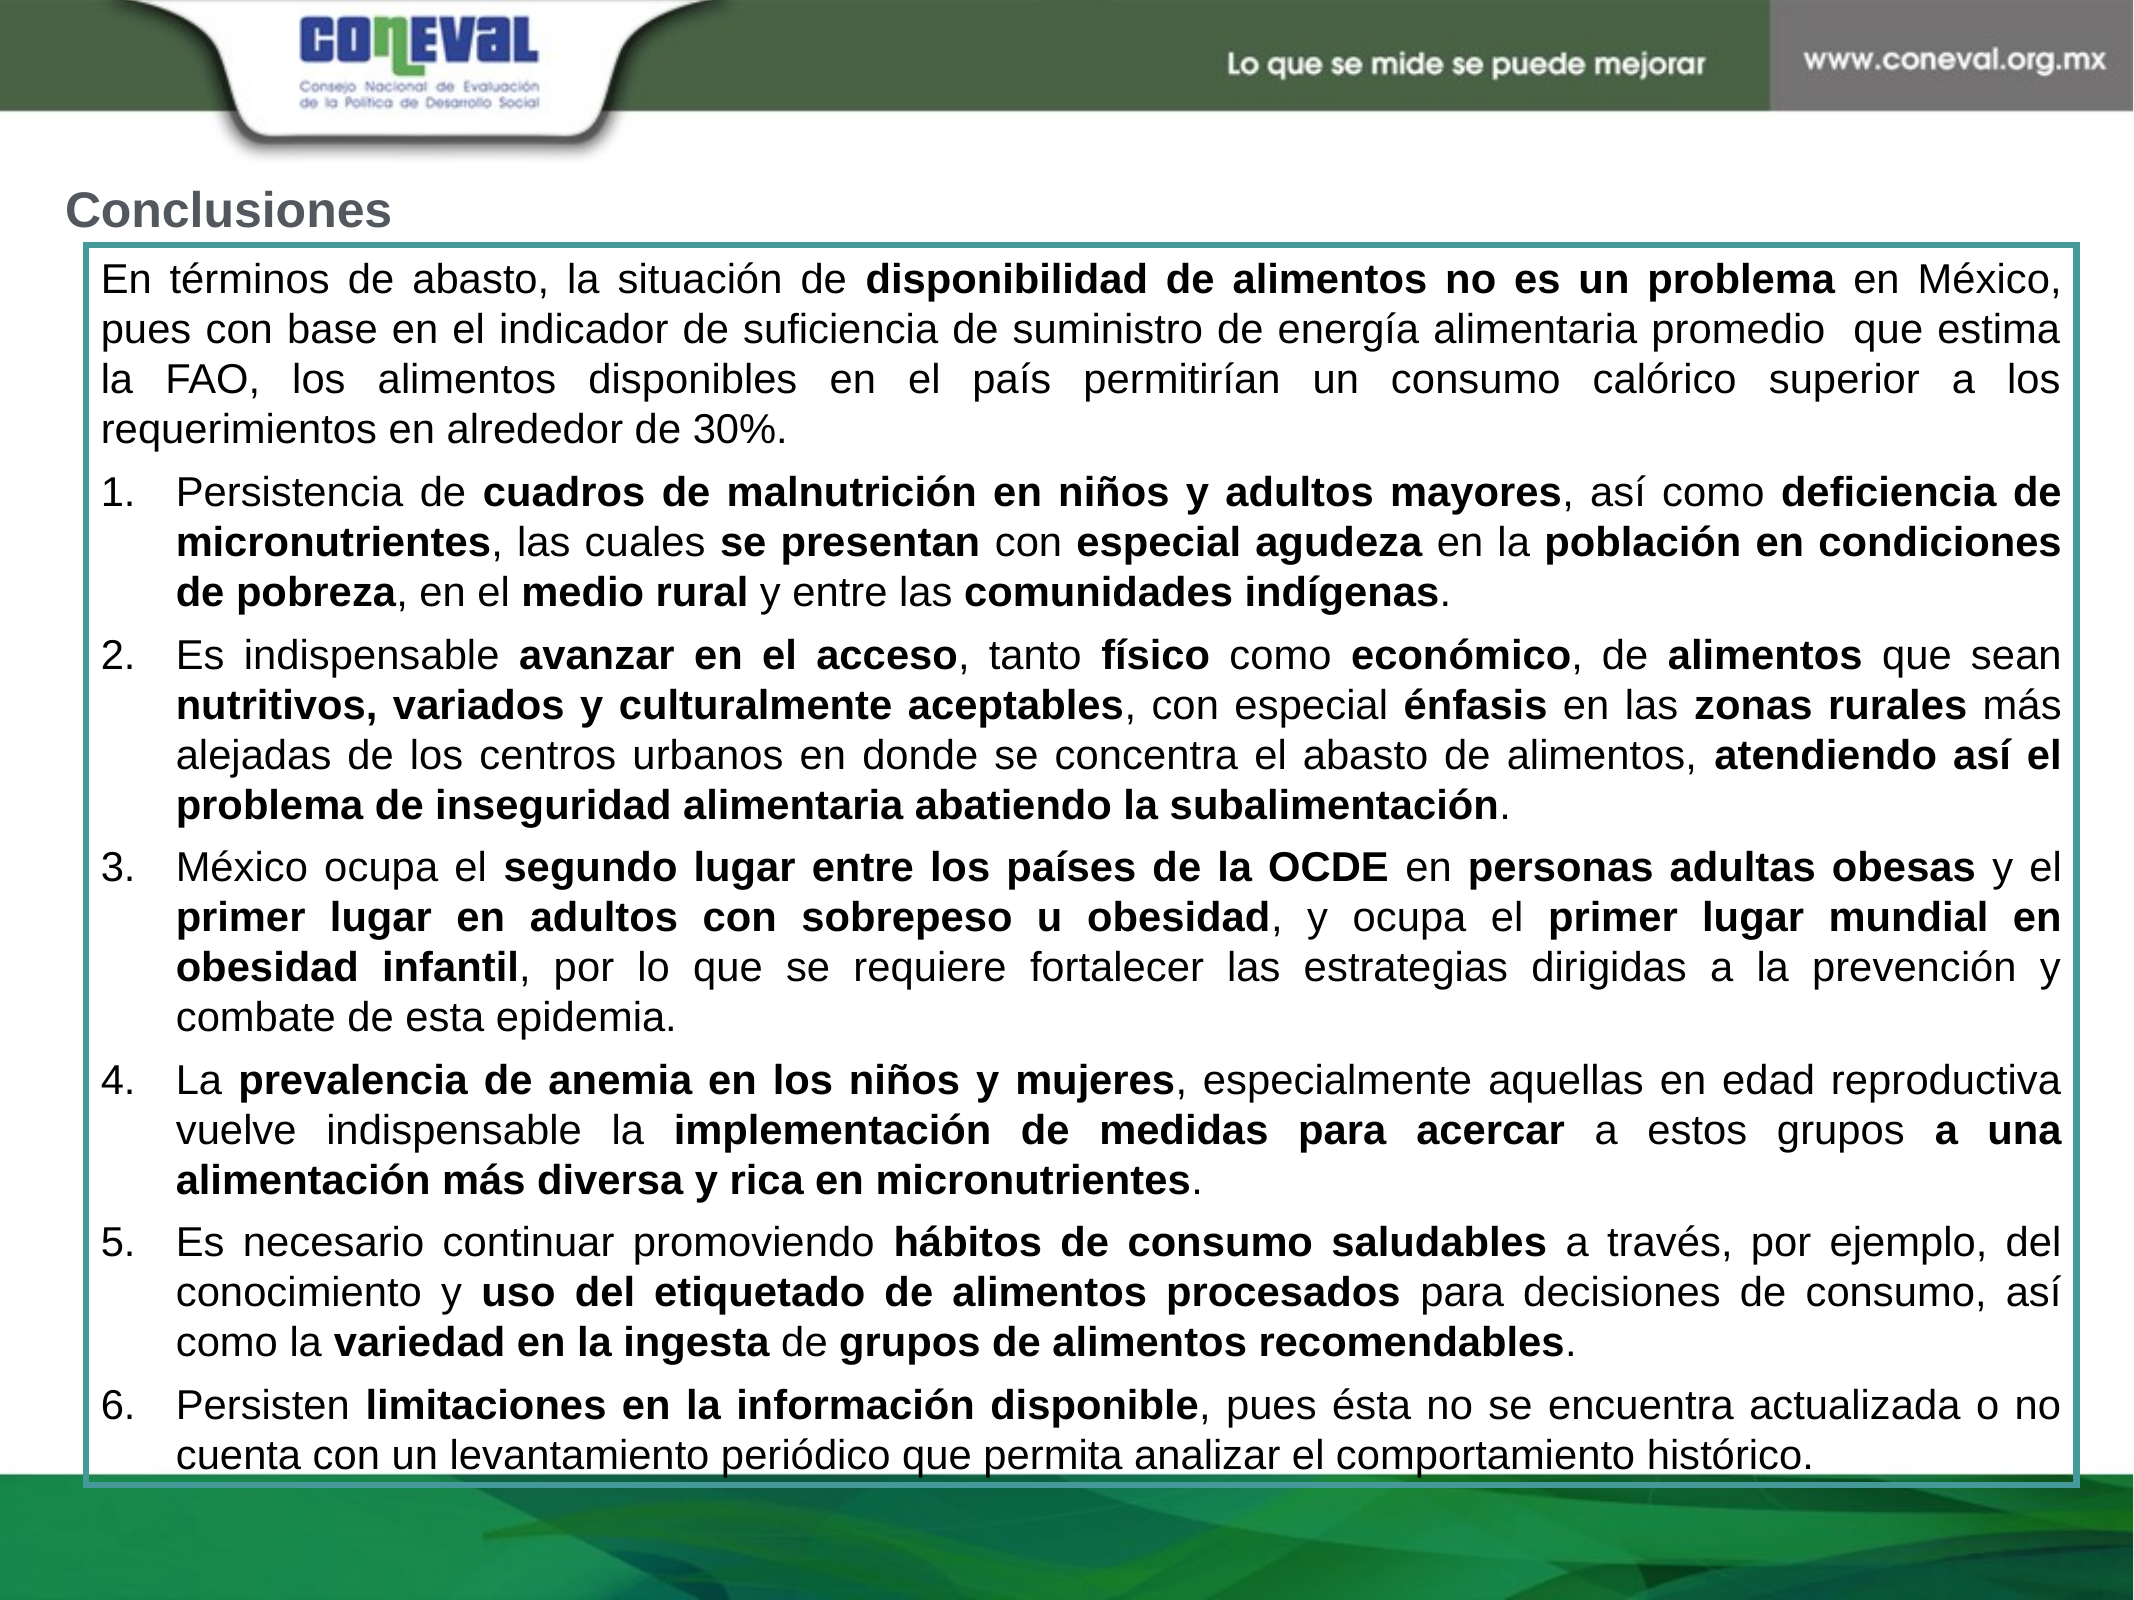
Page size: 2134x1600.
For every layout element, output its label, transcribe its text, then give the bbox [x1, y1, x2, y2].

text_box Conclusiones [56, 169, 2077, 246]
picture [0, 0, 2134, 1600]
text_box En términos de abasto, la situación de disponibilidad de alimentos no es un problema en México, pues con base en el indicador de suficiencia de suministro de energía alimentaria promedio que estima la FAO, los alimentos disponibles en el país permitirían un consumo calórico superior a los requerimientos en alrededor de 30%. Persistencia de cuadros de malnutrición en niños y adultos mayores, así como deficiencia de micronutrientes, las cuales se presentan con especial agudeza en la población en condiciones de pobreza, en el medio rural y entre las comunidades indígenas. Es indispensable avanzar en el acceso, tanto físico como económico, de alimentos que sean nutritivos, variados y culturalmente aceptables, con especial énfasis en las zonas rurales más alejadas de los centros urbanos en donde se concentra el abasto de alimentos, atendiendo así el problema de inseguridad alimentaria abatiendo la subalimentación. México ocupa el segundo lugar entre los países de la OCDE en personas adultas obesas y el primer lugar en adultos con sobrepeso u obesidad, y ocupa el primer lugar mundial en obesidad infantil, por lo que se requiere fortalecer las estrategias dirigidas a la prevención y combate de esta epidemia. La prevalencia de anemia en los niños y mujeres, especialmente aquellas en edad reproductiva vuelve indispensable la implementación de medidas para acercar a estos grupos a una alimentación más diversa y rica en micronutrientes. Es necesario continuar promoviendo hábitos de consumo saludables a través, por ejemplo, del conocimiento y uso del etiquetado de alimentos procesados para decisiones de consumo, así como la variedad en la ingesta de grupos de alimentos recomendables. Persisten limitaciones en la información disponible, pues ésta no se encuentra actualizada o no cuenta con un levantamiento periódico que permita analizar el comportamiento histórico. [86, 244, 2077, 1486]
